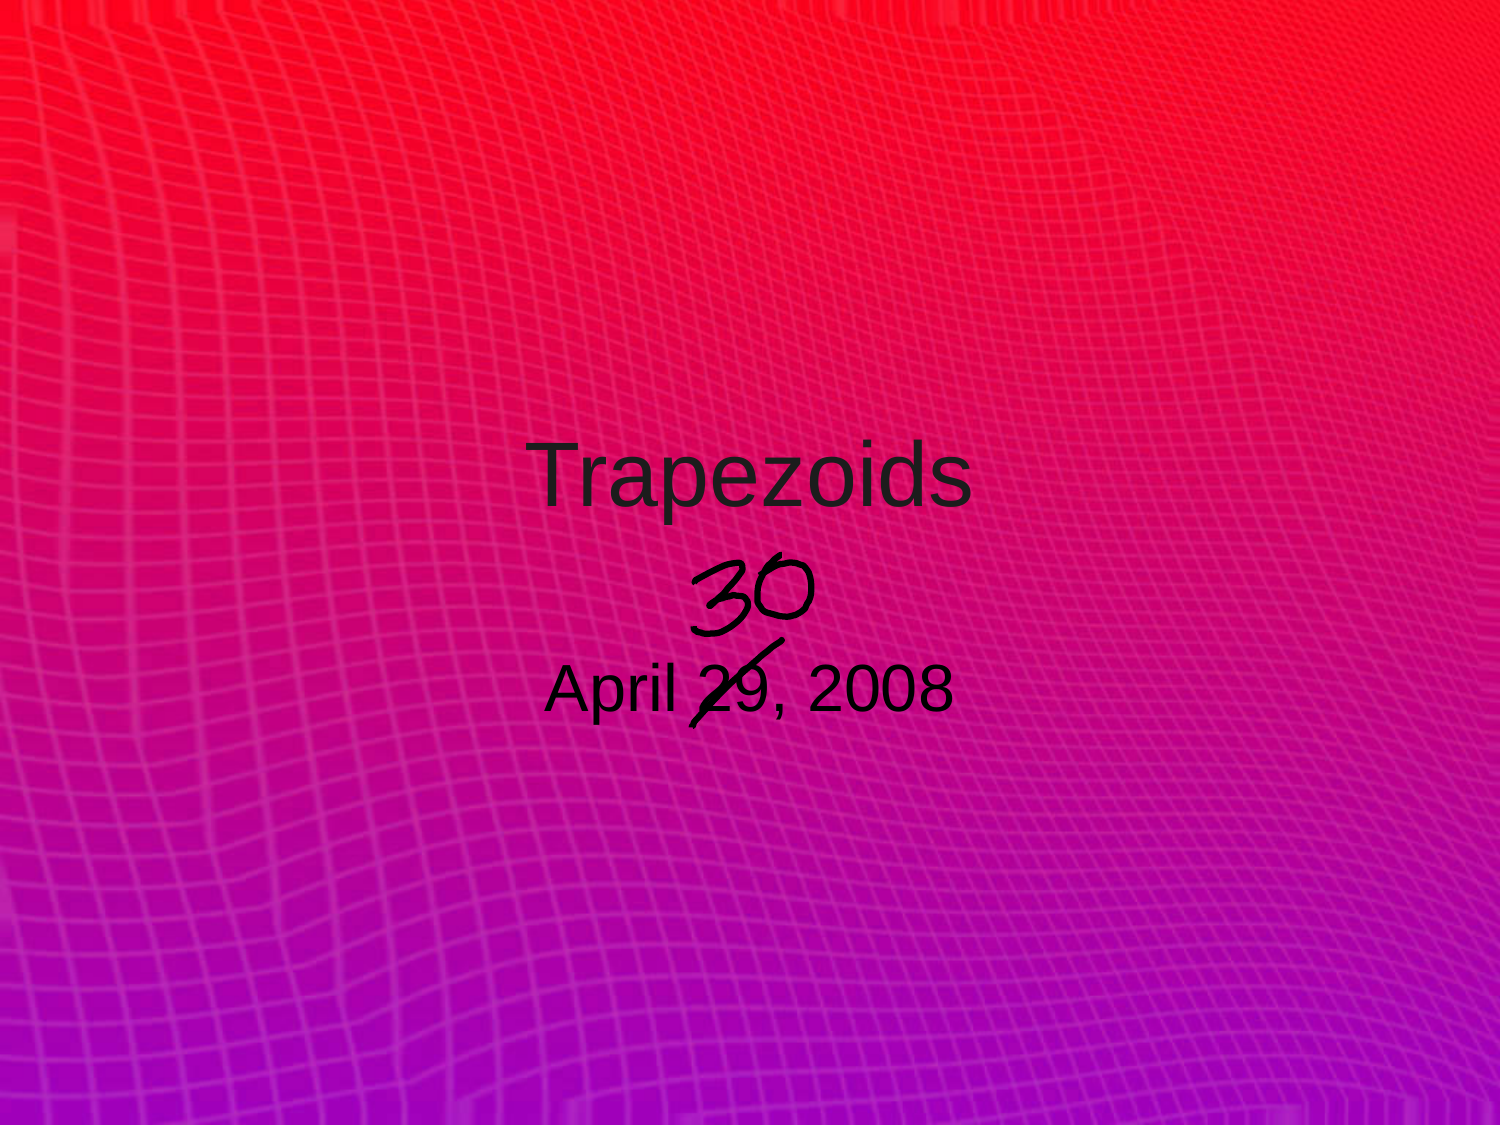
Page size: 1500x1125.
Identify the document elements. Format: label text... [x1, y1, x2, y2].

text_box [693, 561, 749, 635]
text_box [691, 639, 783, 728]
text_box [756, 554, 813, 618]
subtitle April 29, 2008 [224, 637, 1276, 926]
title Trapezoids [112, 349, 1388, 591]
picture [0, 0, 1500, 1125]
